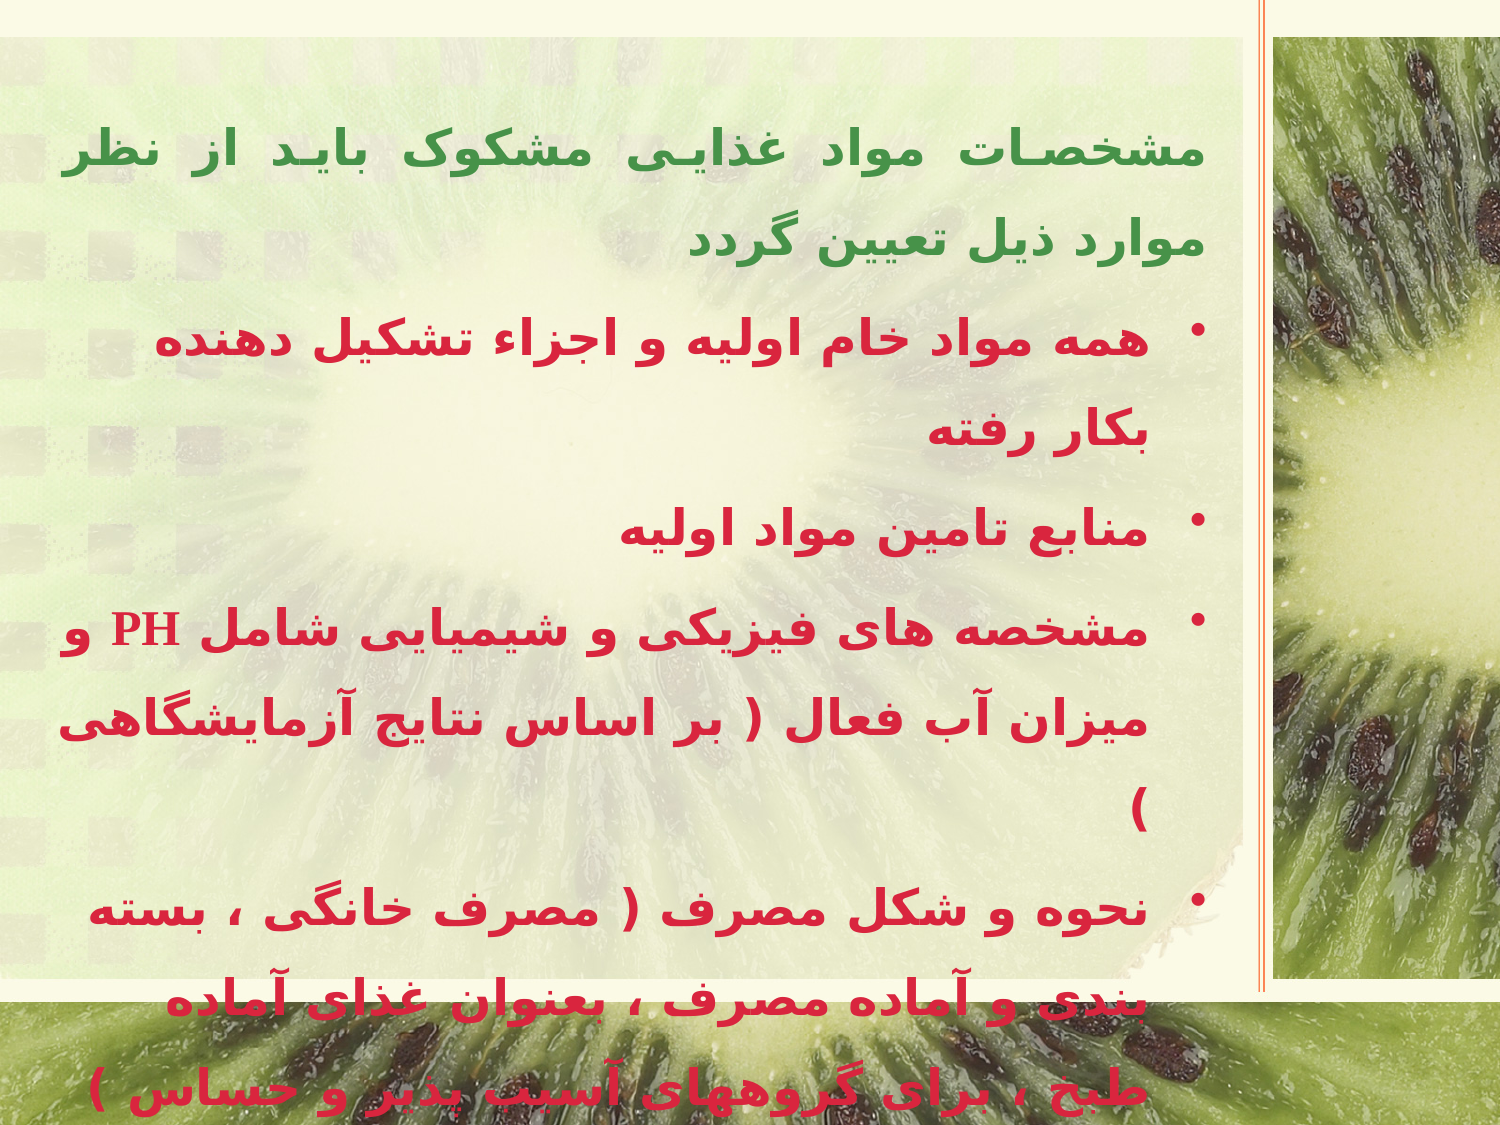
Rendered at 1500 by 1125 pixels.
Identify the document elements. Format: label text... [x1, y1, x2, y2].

list مشخصات مواد غذایی مشکوک باید از نظر موارد ذیل تعیین گردد همه مواد خام اولیه و اجزاء تشکیل دهنده بکار رفته منابع تامین مواد اولیه مشخصه های فیزیکی و شیمیایی شامل PH و میزان آب فعال ( بر اساس نتایج آزمایشگاهی ) نحوه و شکل مصرف ( مصرف خانگی ، بسته بندی و آماده مصرف ، بعنوان غذای آماده طبخ ، برای گروههای آسیب پذیر و حساس ) [34, 77, 1223, 976]
picture [0, 0, 1500, 1125]
